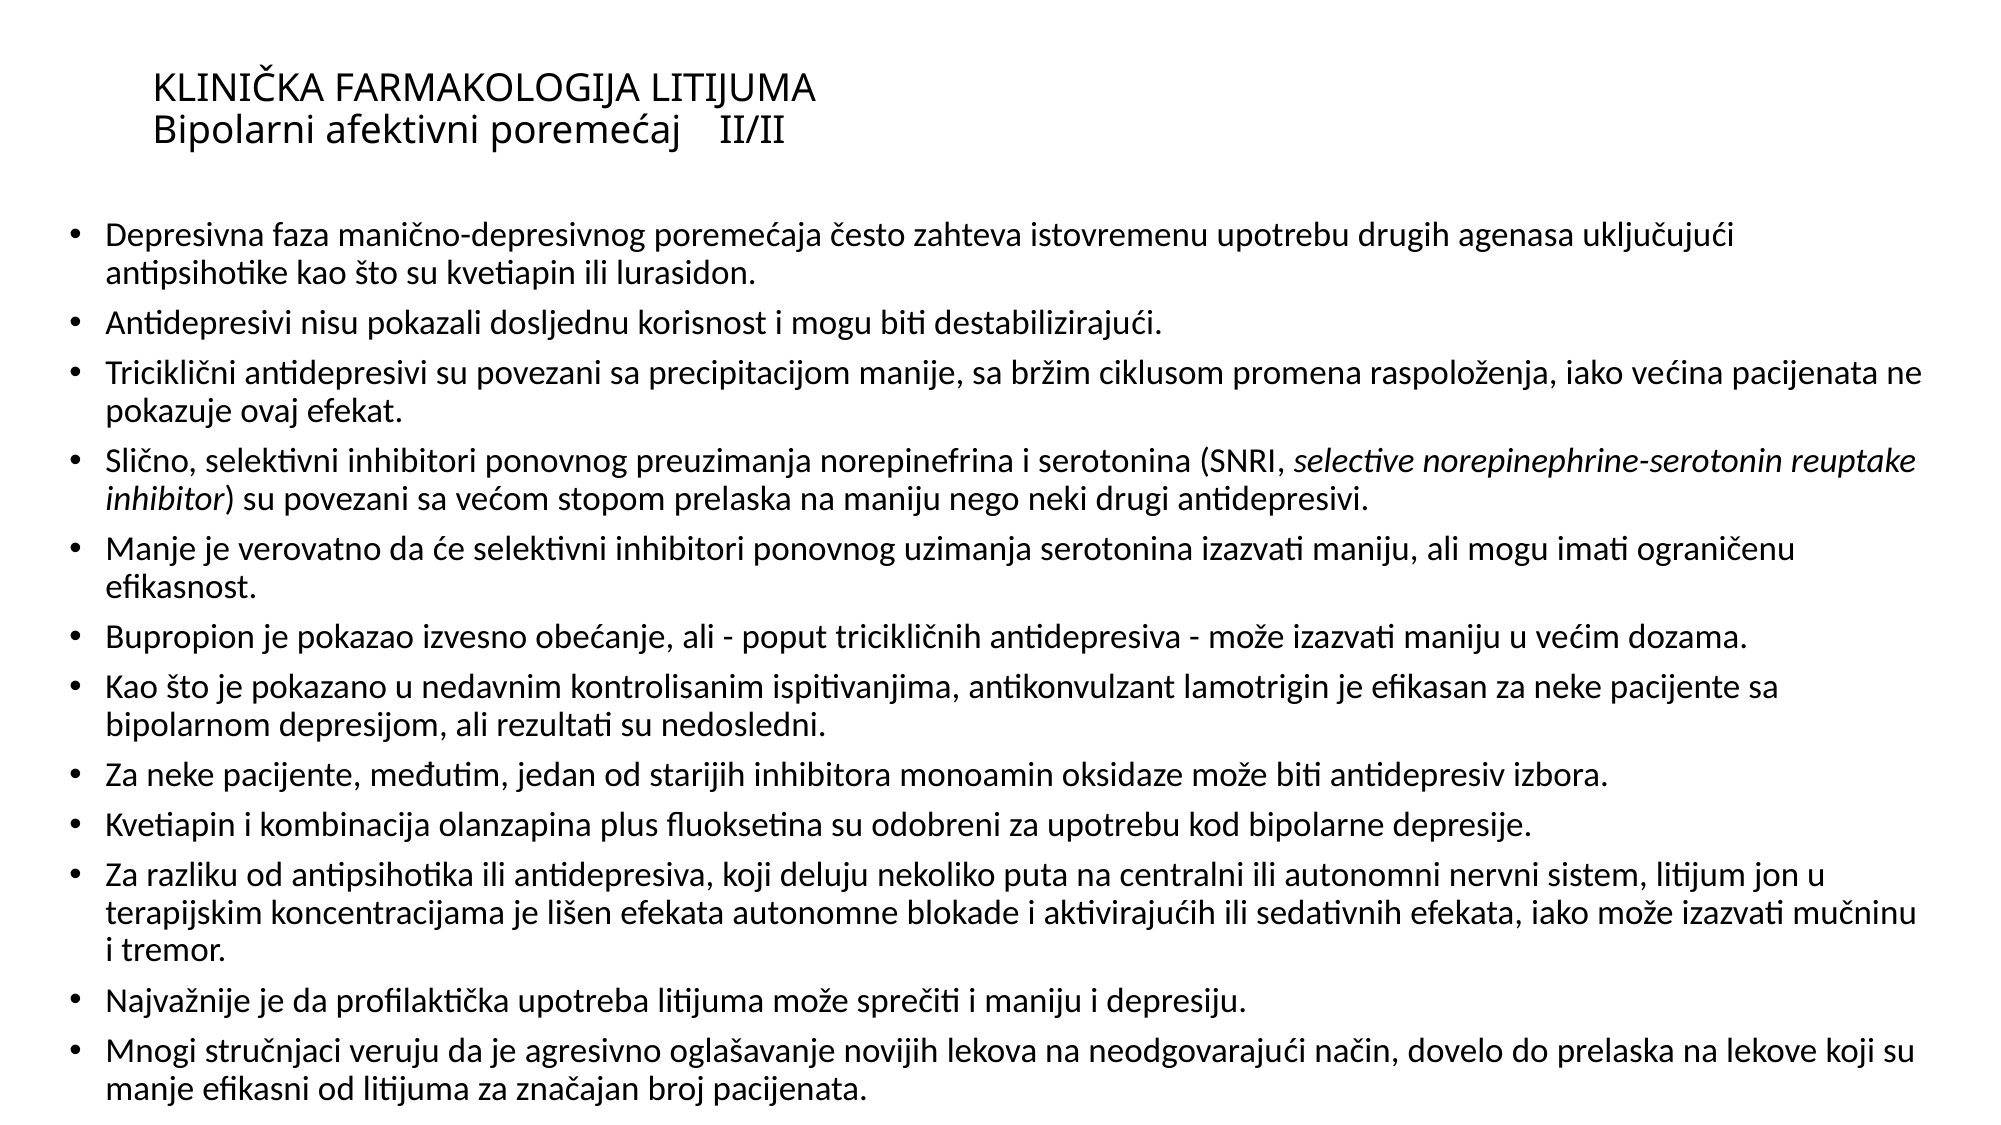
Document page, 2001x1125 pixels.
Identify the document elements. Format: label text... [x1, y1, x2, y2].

title KLINIČKA FARMAKOLOGIJA LITIJUMA Bipolarni afektivni poremećaj II/II [137, 59, 1863, 160]
list Depresivna faza manično-depresivnog poremećaja često zahteva istovremenu upotrebu drugih agenasa uključujući antipsihotike kao što su kvetiapin ili lurasidon. Antidepresivi nisu pokazali dosljednu korisnost i mogu biti destabilizirajući. Triciklični antidepresivi su povezani sa precipitacijom manije, sa bržim ciklusom promena raspoloženja, iako većina pacijenata ne pokazuje ovaj efekat. Slično, selektivni inhibitori ponovnog preuzimanja norepinefrina i serotonina (SNRI, selective norepinephrine-serotonin reuptake inhibitor) su povezani sa većom stopom prelaska na maniju nego neki drugi antidepresivi. Manje je verovatno da će selektivni inhibitori ponovnog uzimanja serotonina izazvati maniju, ali mogu imati ograničenu efikasnost. Bupropion je pokazao izvesno obećanje, ali - poput tricikličnih antidepresiva - može izazvati maniju u većim dozama. Kao što je pokazano u nedavnim kontrolisanim ispitivanjima, antikonvulzant lamotrigin je efikasan za neke pacijente sa bipolarnom depresijom, ali rezultati su nedosledni. Za neke pacijente, međutim, jedan od starijih inhibitora monoamin oksidaze može biti antidepresiv izbora. Kvetiapin i kombinacija olanzapina plus fluoksetina su odobreni za upotrebu kod bipolarne depresije. Za razliku od antipsihotika ili antidepresiva, koji deluju nekoliko puta na centralni ili autonomni nervni sistem, litijum jon u terapijskim koncentracijama je lišen efekata autonomne blokade i aktivirajućih ili sedativnih efekata, iako može izazvati mučninu i tremor. Najvažnije je da profilaktička upotreba litijuma može sprečiti i maniju i depresiju. Mnogi stručnjaci veruju da je agresivno oglašavanje novijih lekova na neodgovarajući način, dovelo do prelaska na lekove koji su manje efikasni od litijuma za značajan broj pacijenata. [54, 209, 1941, 1125]
